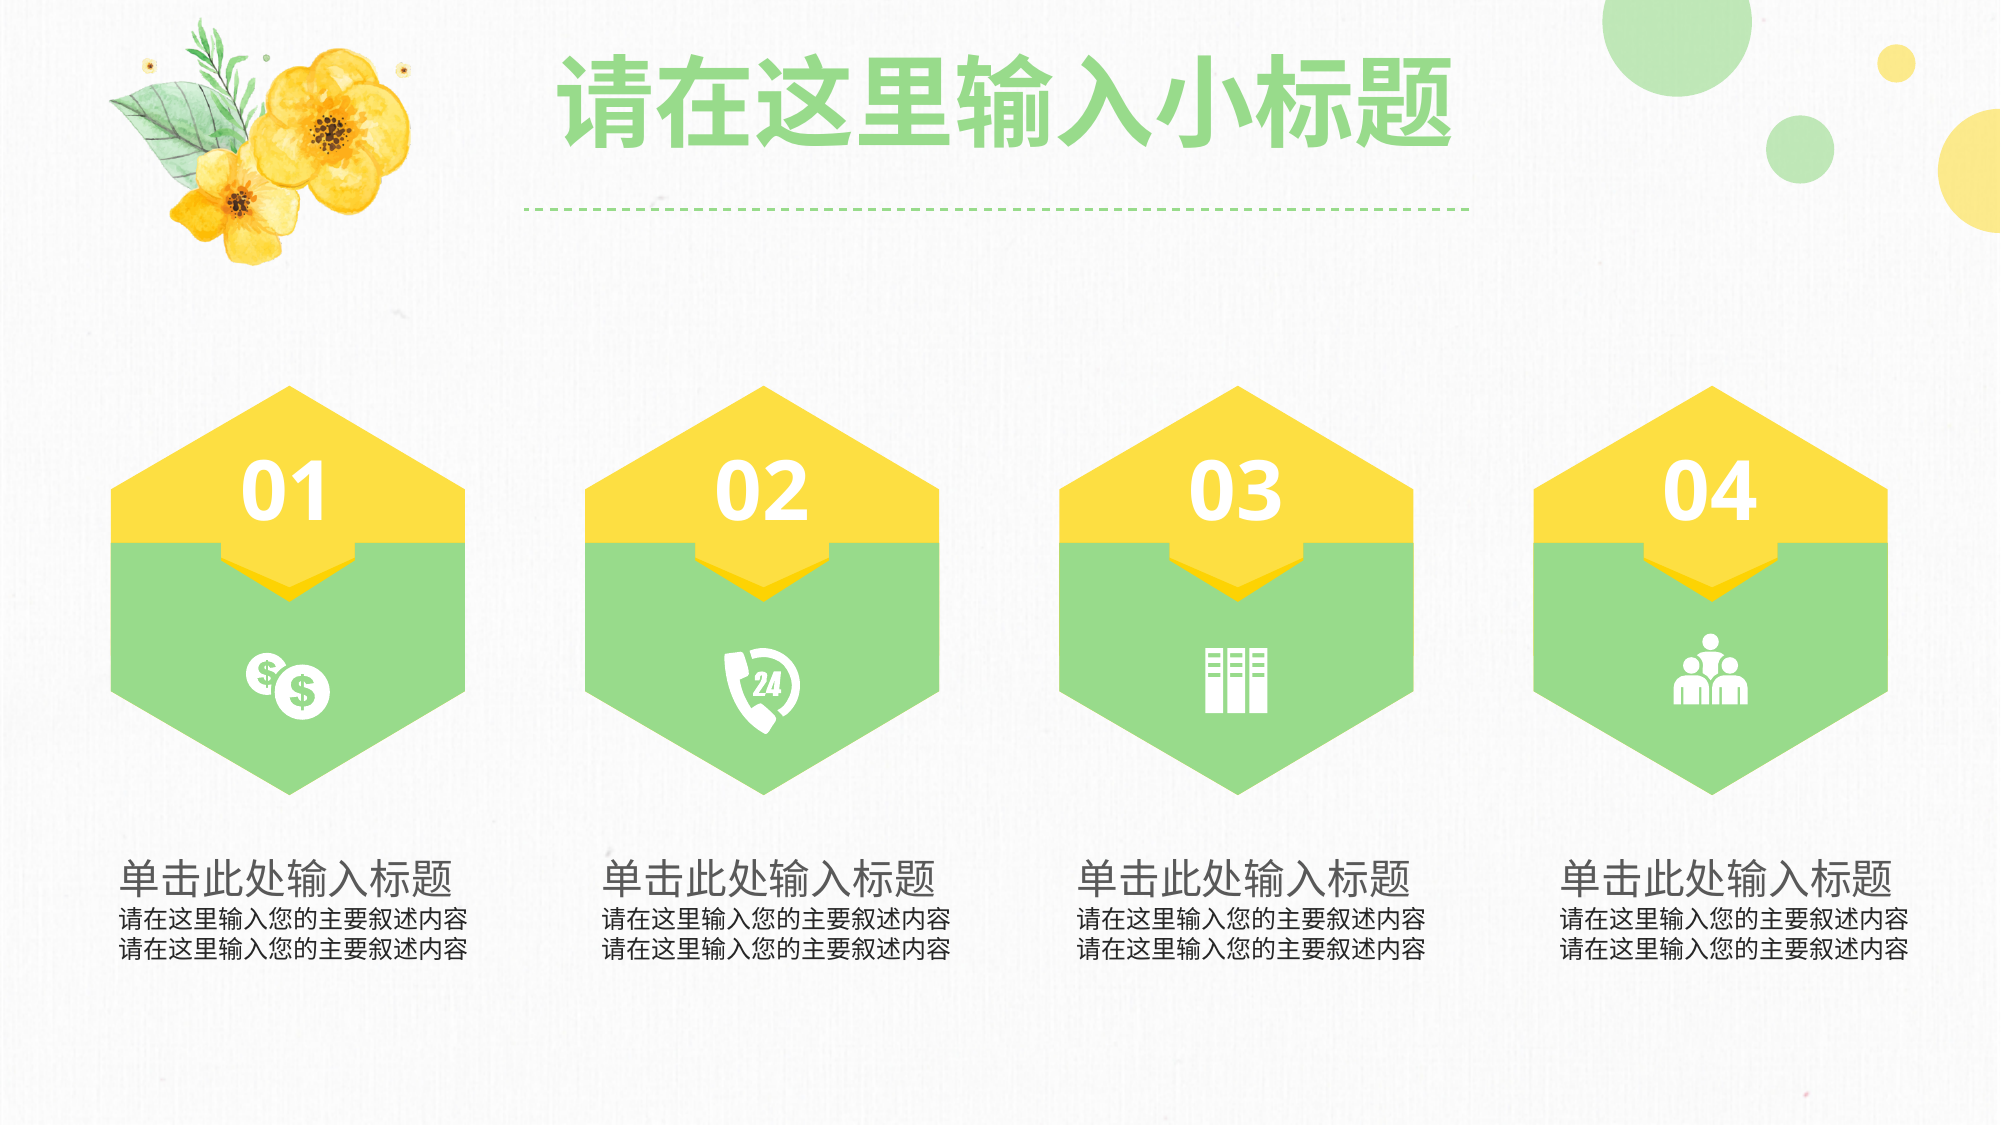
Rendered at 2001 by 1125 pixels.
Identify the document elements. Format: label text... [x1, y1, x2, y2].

text_box 单击此处输入标题 请在这里输入您的主要叙述内容 请在这里输入您的主要叙述内容 [587, 845, 967, 1051]
text_box [1601, 0, 1753, 98]
picture [0, 0, 2001, 1125]
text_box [1059, 385, 1414, 796]
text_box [1533, 385, 1888, 796]
text_box 单击此处输入标题 请在这里输入您的主要叙述内容 请在这里输入您的主要叙述内容 [104, 845, 484, 1051]
text_box [1765, 114, 1836, 185]
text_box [585, 385, 940, 796]
text_box 单击此处输入标题 请在这里输入您的主要叙述内容 请在这里输入您的主要叙述内容 [1061, 845, 1442, 1051]
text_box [110, 385, 465, 796]
text_box [1876, 43, 1917, 84]
text_box 请在这里输入小标题 [539, 31, 1470, 167]
text_box [1936, 107, 2000, 235]
text_box 单击此处输入标题 请在这里输入您的主要叙述内容 请在这里输入您的主要叙述内容 [1544, 845, 1925, 1051]
